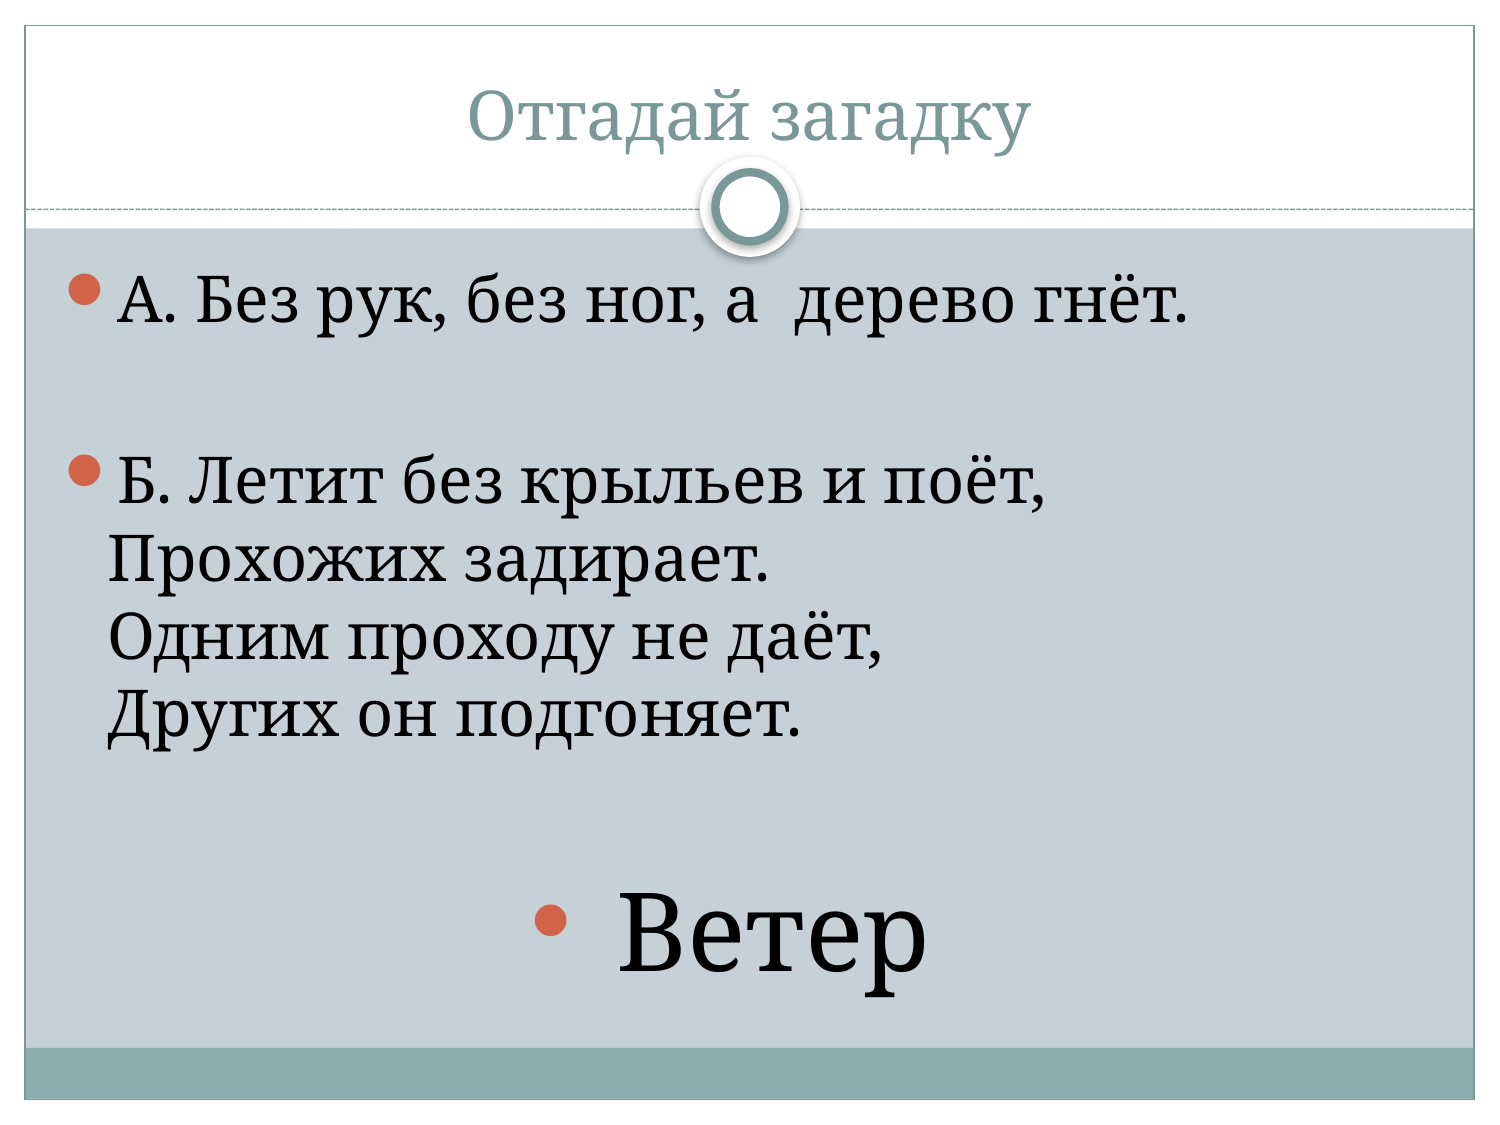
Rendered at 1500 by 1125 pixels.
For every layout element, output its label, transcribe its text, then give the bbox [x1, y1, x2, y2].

title Отгадай загадку [49, 37, 1450, 162]
list А. Без рук, без ног, а дерево гнёт. Б. Летит без крыльев и поёт, Прохожих задирает. Одним проходу не даёт, Других он подгоняет. Ветер [49, 250, 1445, 1001]
